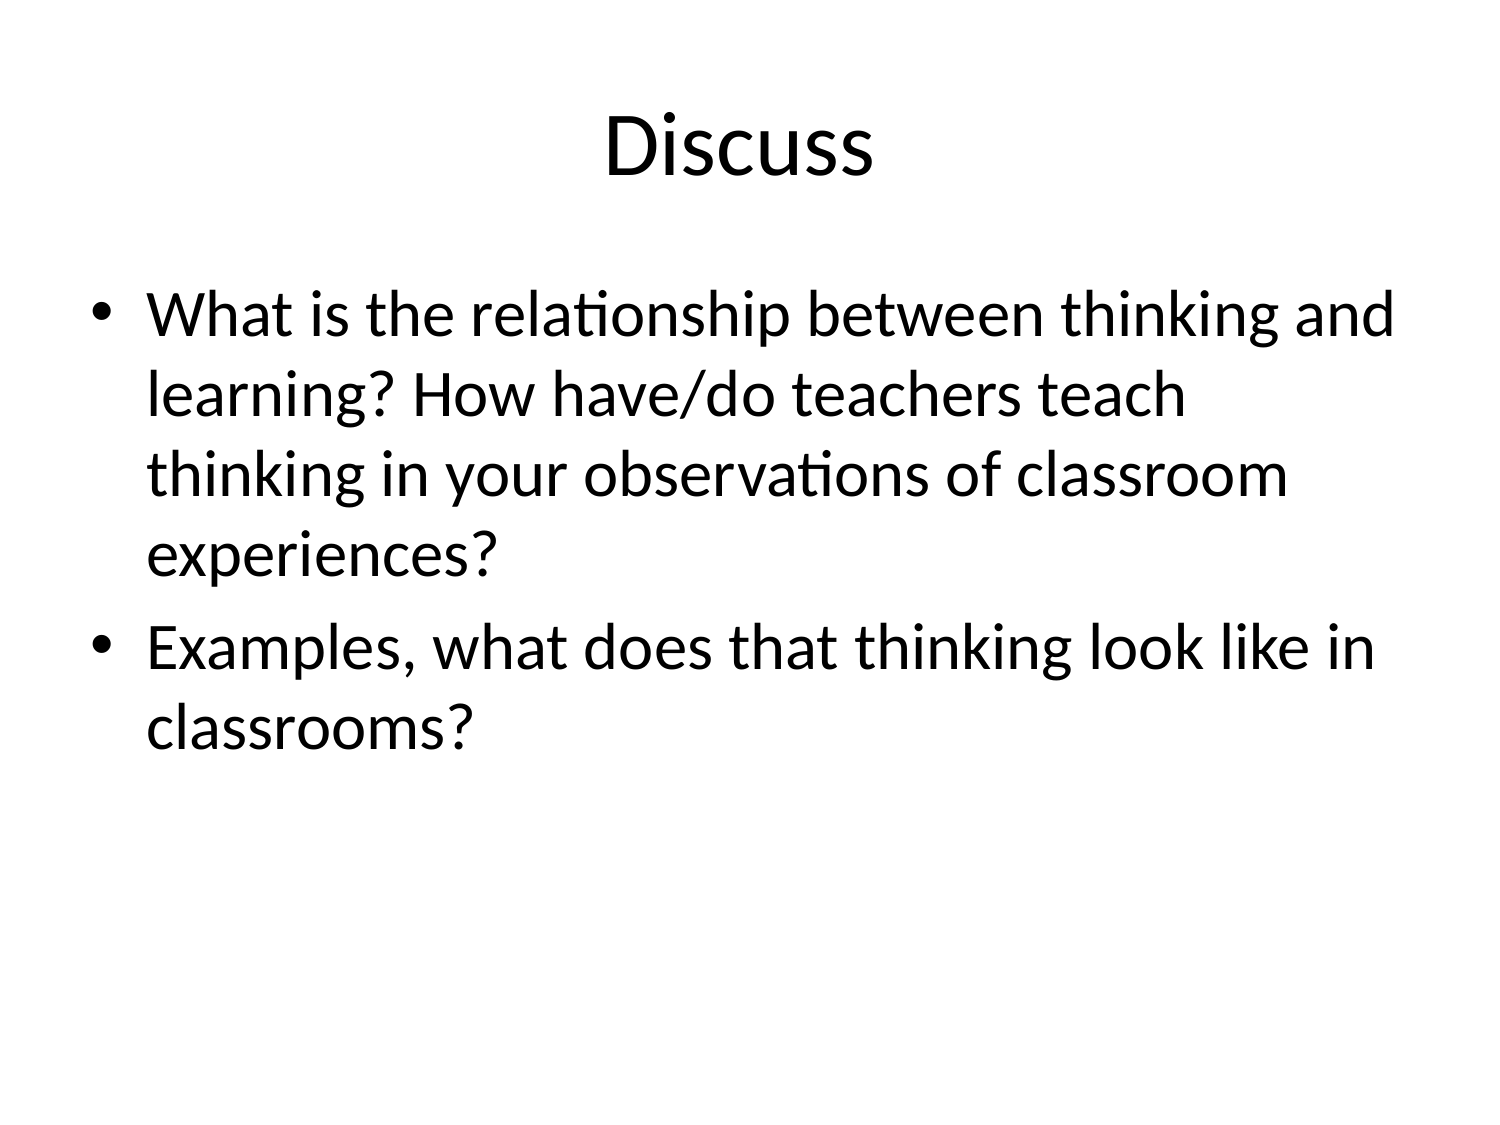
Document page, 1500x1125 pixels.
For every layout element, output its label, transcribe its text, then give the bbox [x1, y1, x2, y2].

list What is the relationship between thinking and learning? How have/do teachers teach thinking in your observations of classroom experiences? Examples, what does that thinking look like in classrooms? [75, 262, 1425, 1005]
title Discuss [75, 45, 1425, 233]
